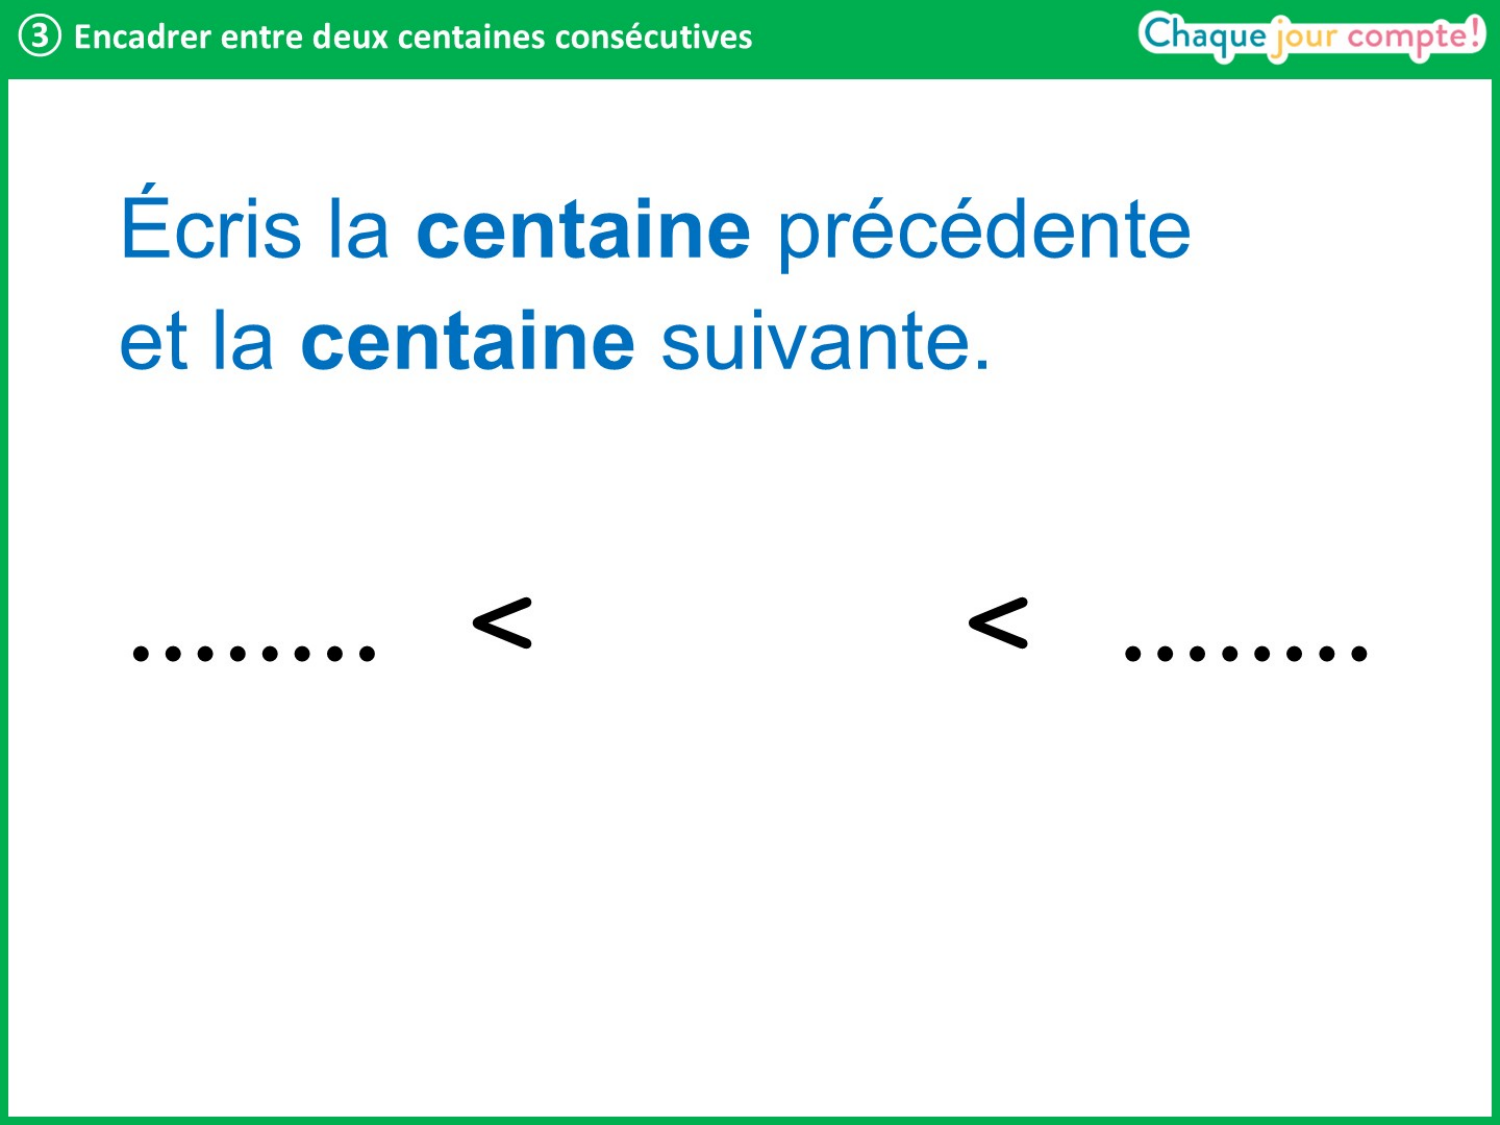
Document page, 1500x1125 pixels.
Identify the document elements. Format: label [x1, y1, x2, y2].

list [0, 0, 1500, 1125]
